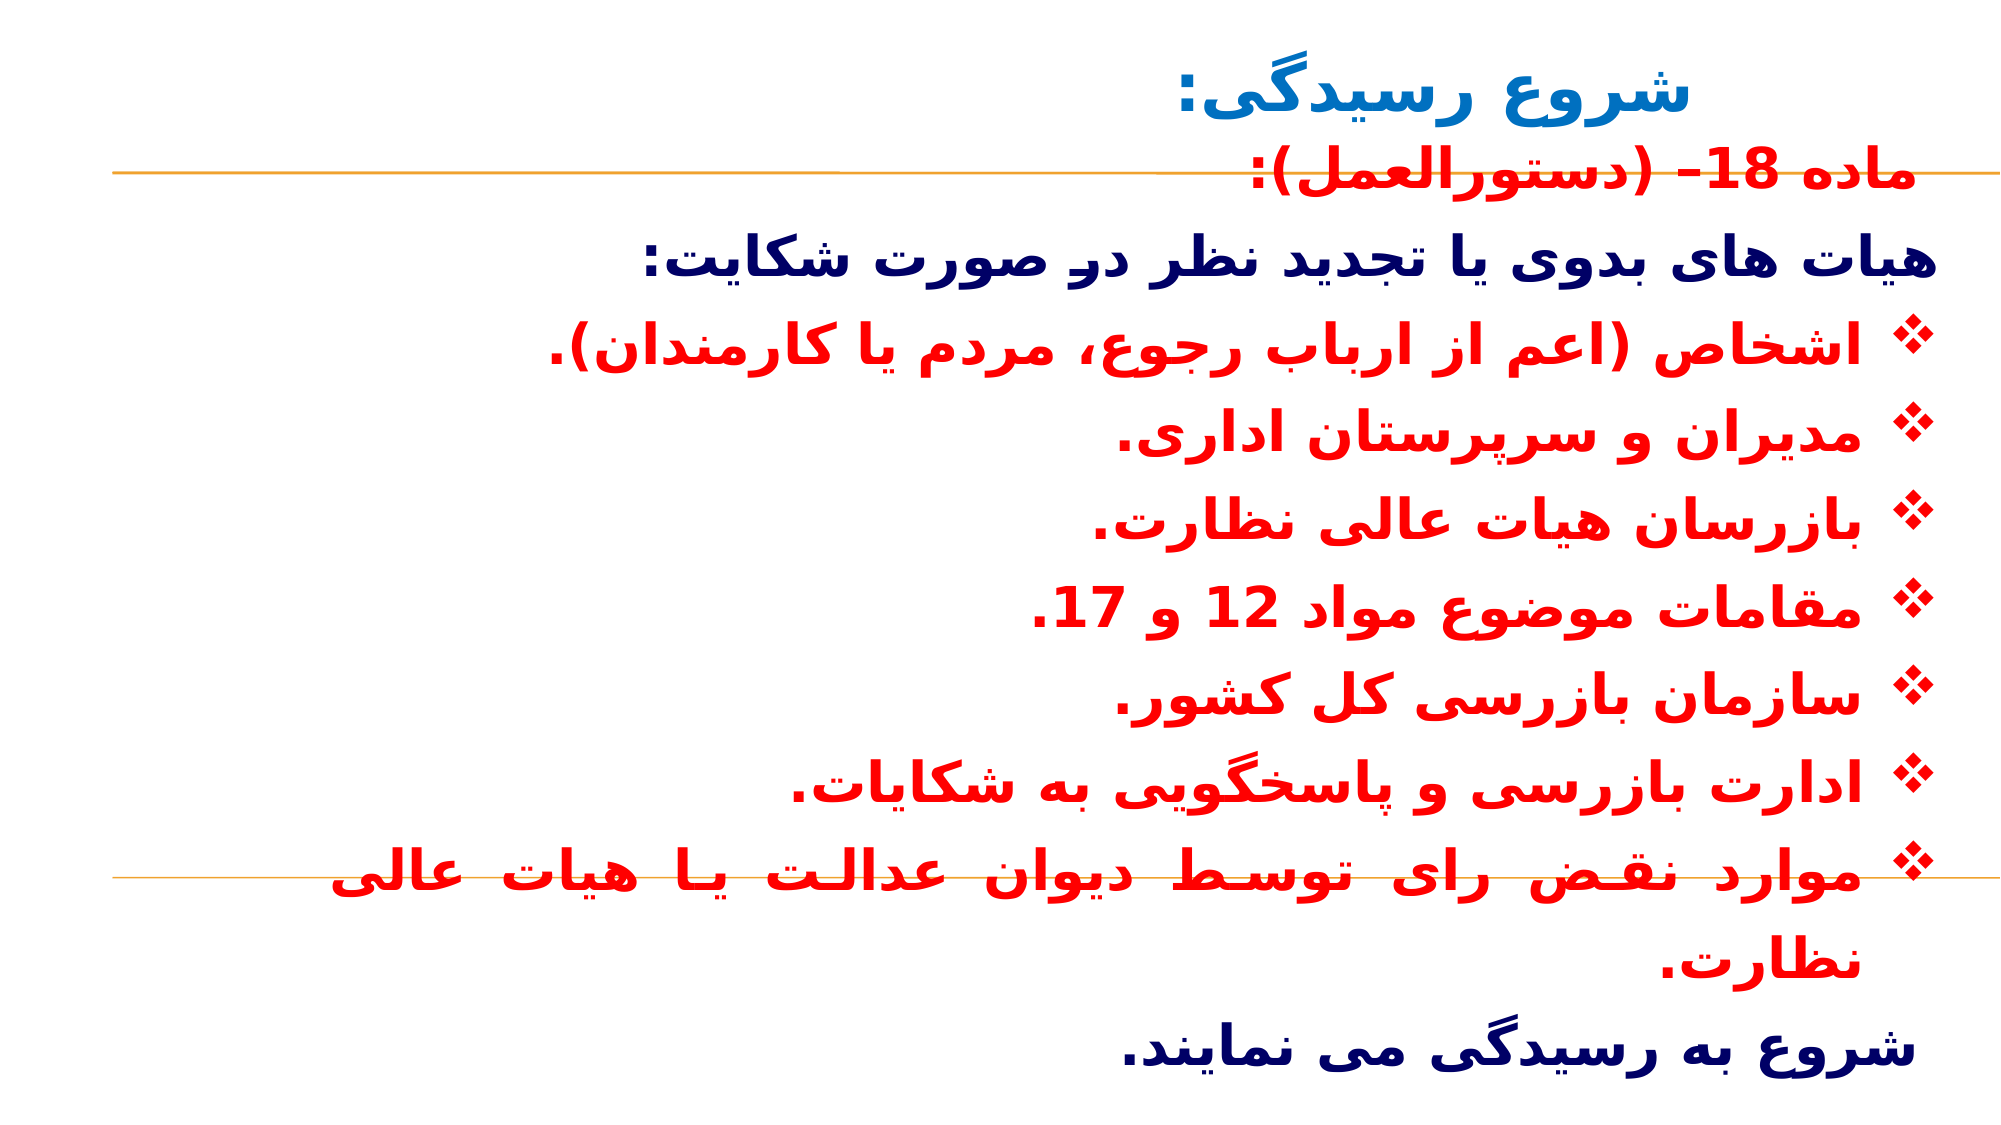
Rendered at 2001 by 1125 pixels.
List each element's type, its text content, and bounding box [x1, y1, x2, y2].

text_box شروع رسیدگی: [269, 32, 1715, 138]
text_box ‌ ماده 18– (دستورالعمل): هیات های بدوی یا تجدید نظر در صورت شکایت: اشخاص (اعم از ارباب رجوع، مردم یا کارمندان). مدیران و سرپرستان اداری. بازرسان هیات عالی نظارت. مقامات موضوع مواد 12 و 17. سازمان بازرسی کل کشور. ادارت بازرسی و پاسخگویی به شکایات. موارد نقض رای توسط دیوان عدالت یا هیات عالی نظارت. شروع به رسیدگی می نمایند. [299, 203, 1955, 1071]
